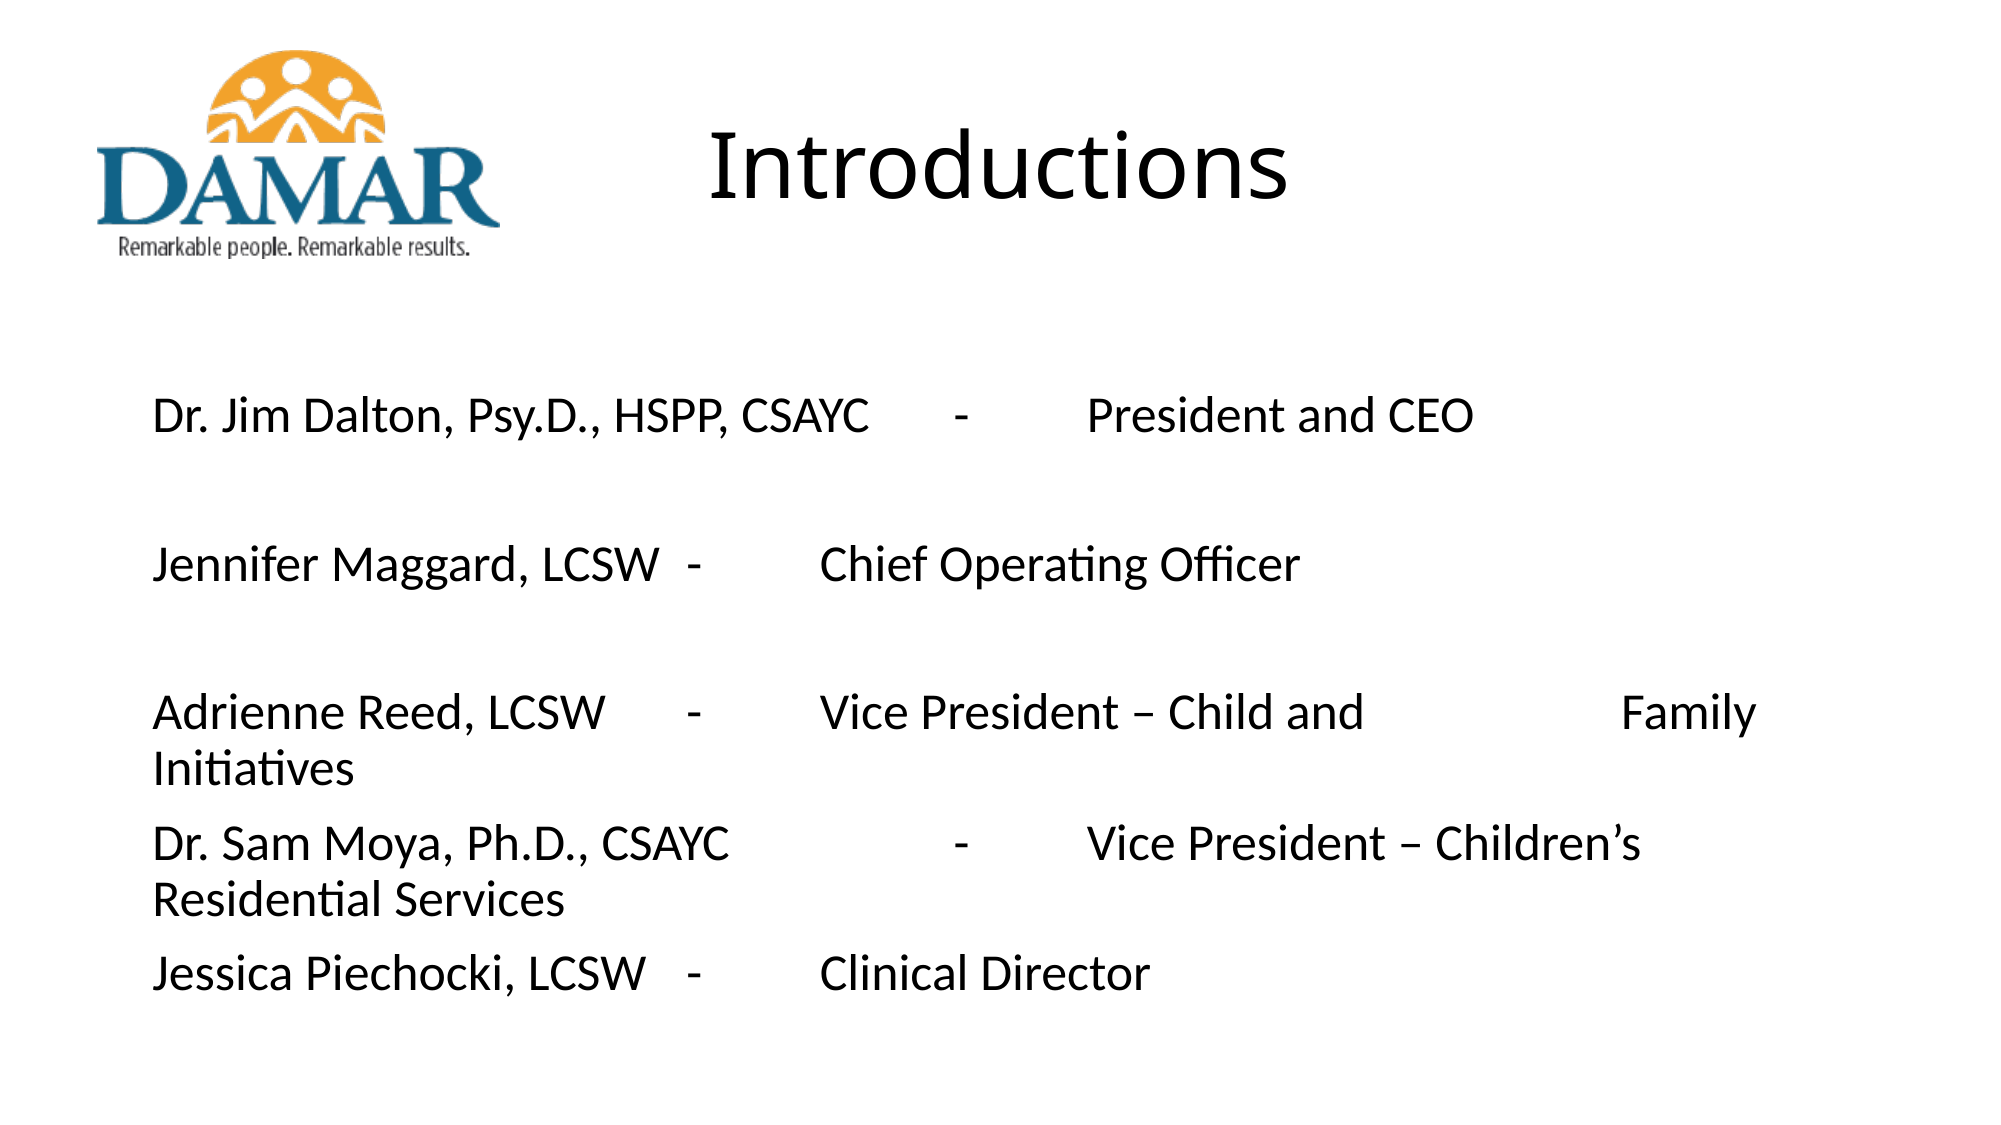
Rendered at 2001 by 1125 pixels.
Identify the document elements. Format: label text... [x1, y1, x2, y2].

list Dr. Jim Dalton, Psy.D., HSPP, CSAYC - President and CEO Jennifer Maggard, LCSW - Chief Operating Officer Adrienne Reed, LCSW - Vice President – Child and Family Initiatives Dr. Sam Moya, Ph.D., CSAYC - Vice President – Children’s Residential Services Jessica Piechocki, LCSW - Clinical Director [137, 299, 1863, 1014]
title Introductions [137, 59, 1863, 278]
picture [97, 50, 500, 260]
